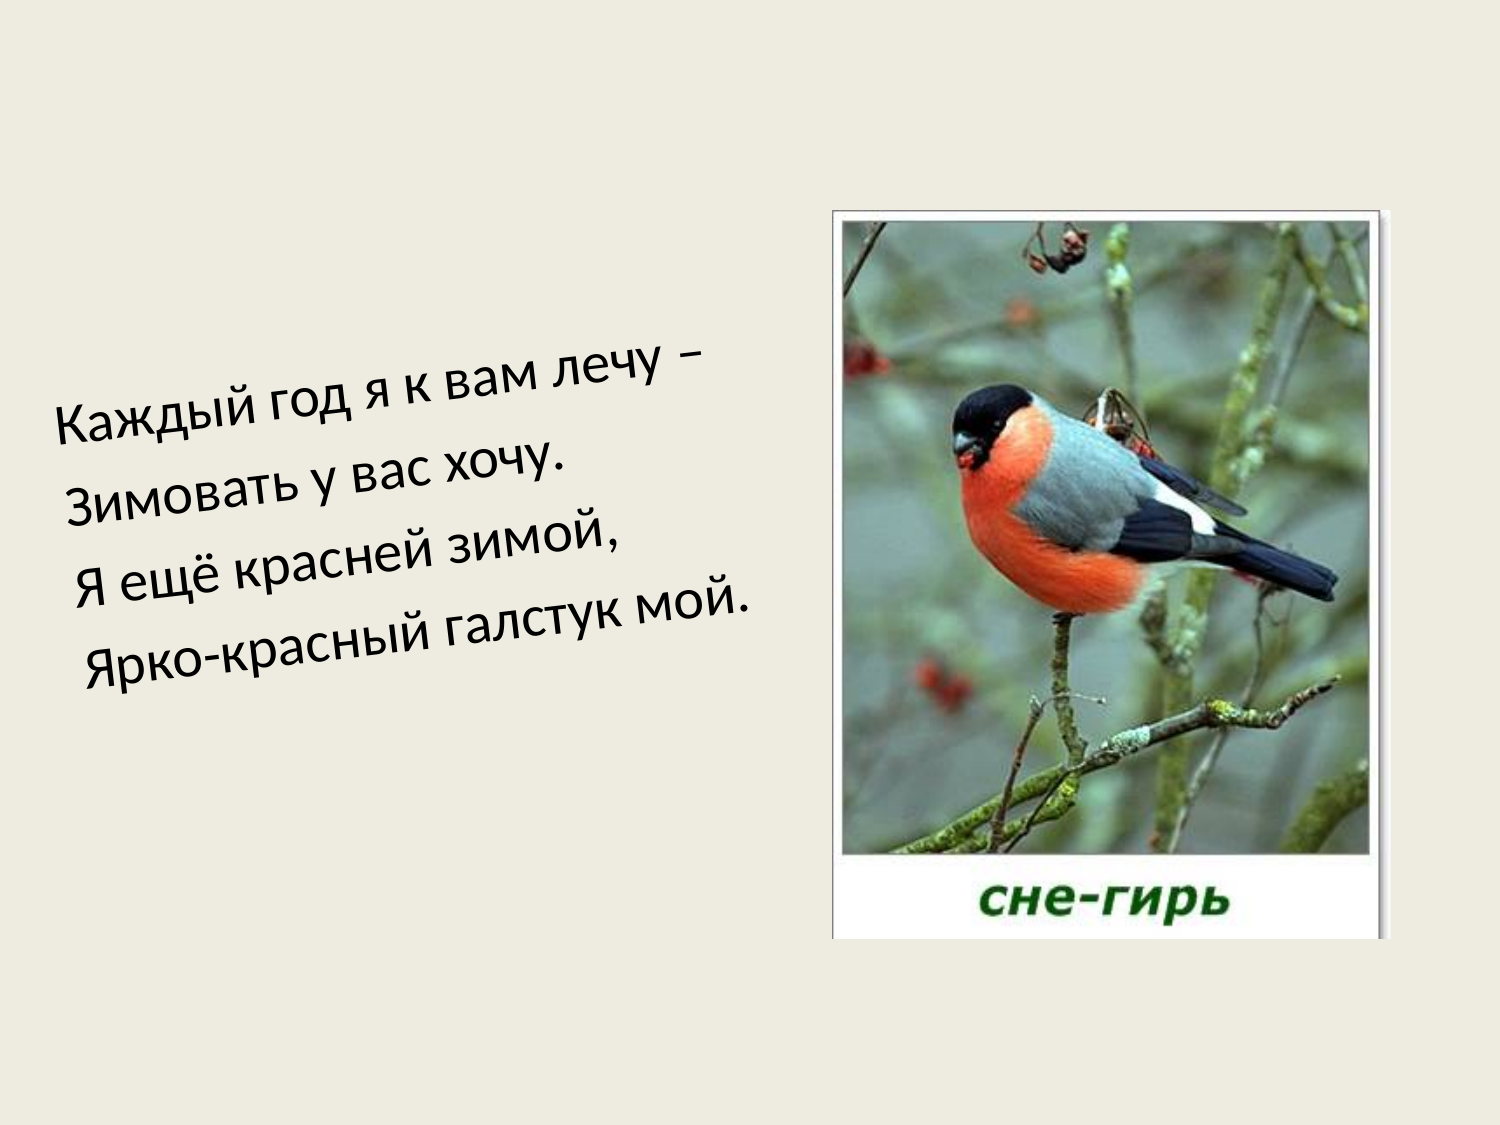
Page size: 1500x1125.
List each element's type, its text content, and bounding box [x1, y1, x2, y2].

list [831, 210, 1391, 940]
list Каждый год я к вам лечу – Зимовать у вас хочу. Я ещё красней зимой, Ярко-красный галстук мой. [35, 292, 826, 1004]
